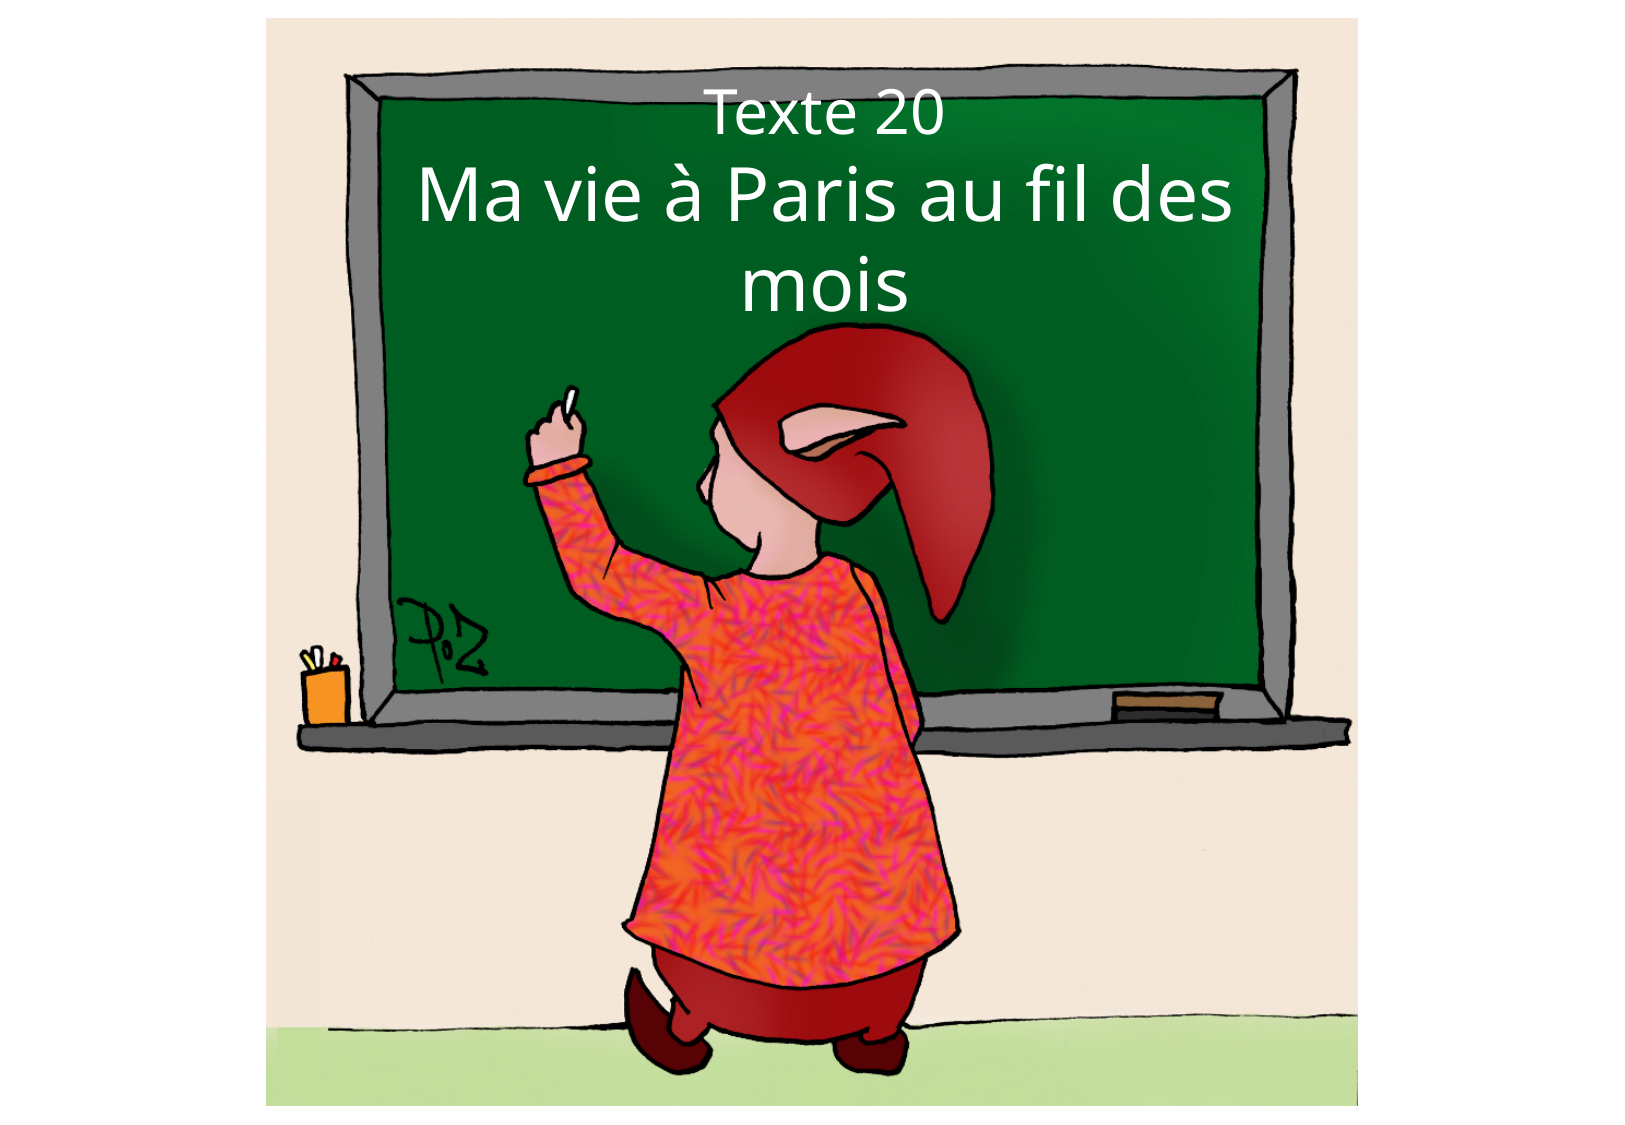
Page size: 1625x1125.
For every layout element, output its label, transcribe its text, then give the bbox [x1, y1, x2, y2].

text_box Texte 20 Ma vie à Paris au fil des mois [377, 101, 1273, 297]
picture [266, 18, 1358, 1106]
